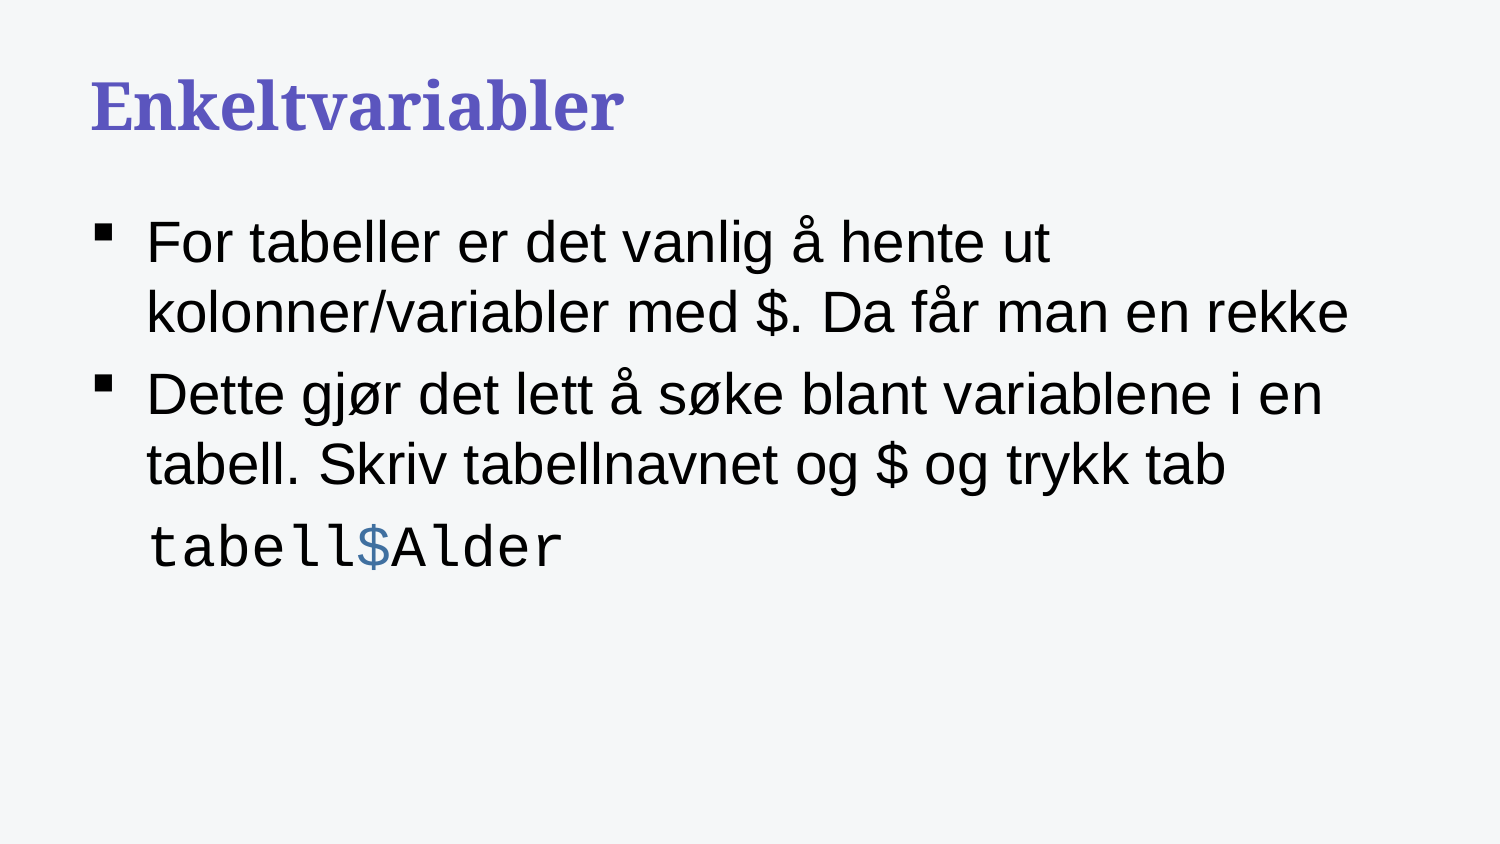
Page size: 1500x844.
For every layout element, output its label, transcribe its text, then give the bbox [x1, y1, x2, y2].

title Enkeltvariabler [75, 33, 1425, 175]
list For tabeller er det vanlig å hente ut kolonner/variabler med $. Da får man en rekke Dette gjør det lett å søke blant variablene i en tabell. Skriv tabellnavnet og $ og trykk tab tabell$Alder [75, 196, 1425, 754]
